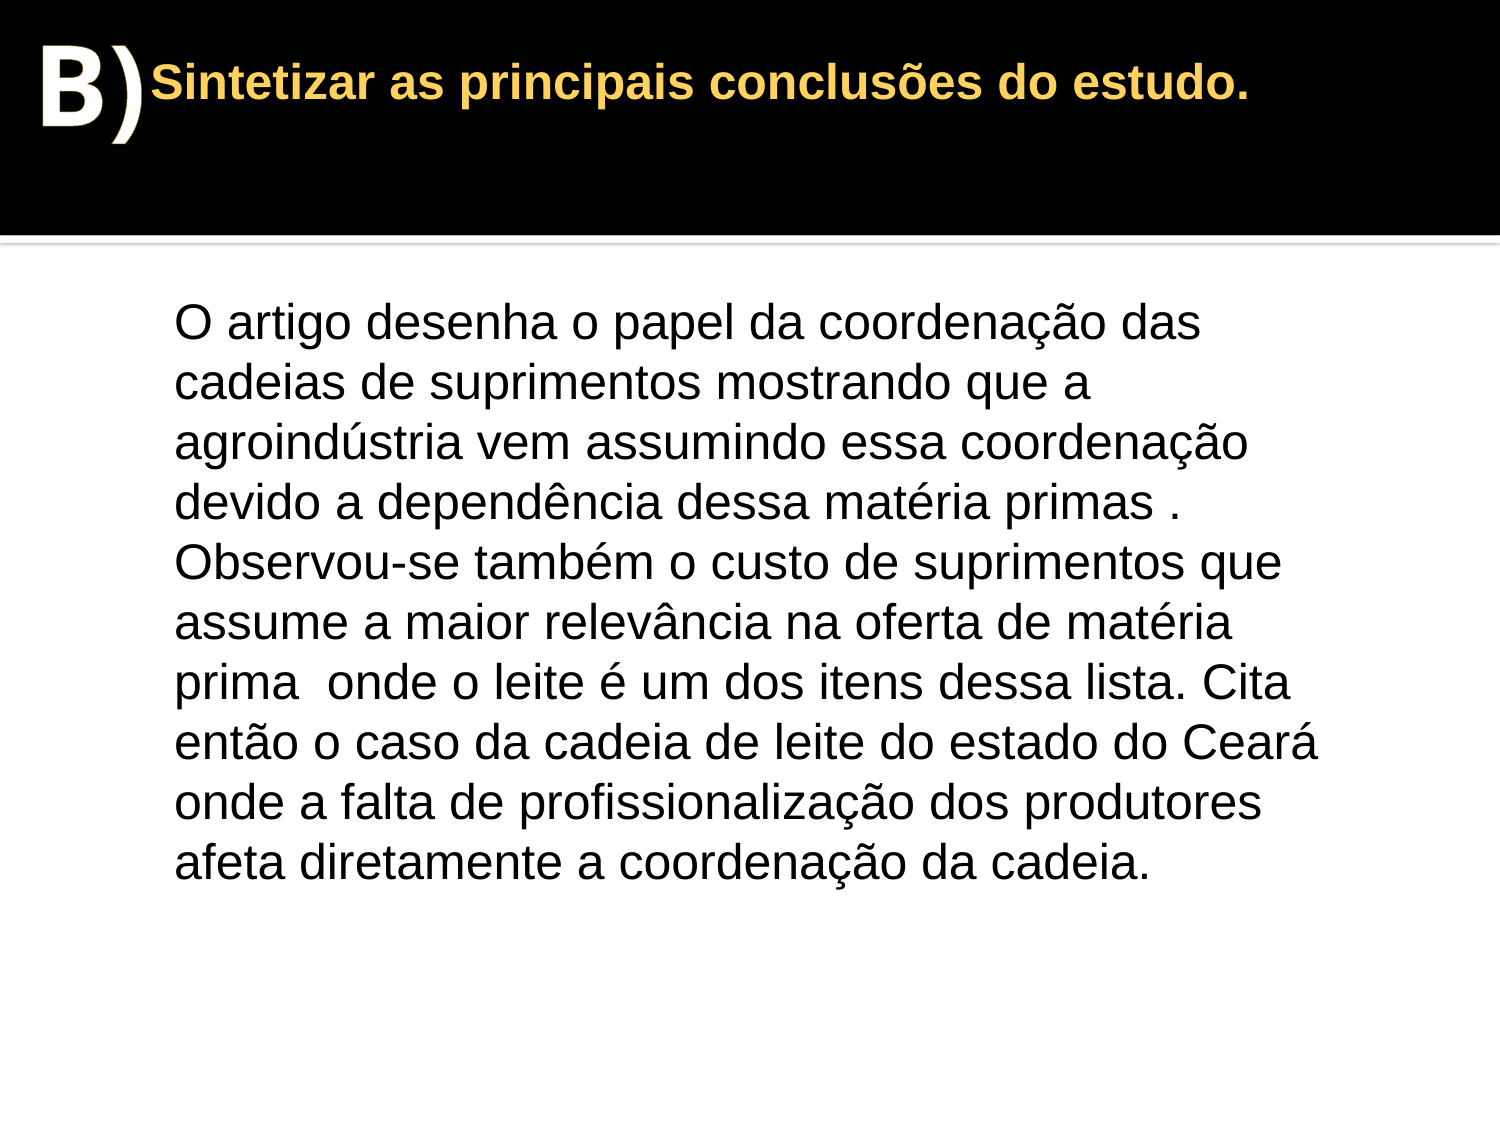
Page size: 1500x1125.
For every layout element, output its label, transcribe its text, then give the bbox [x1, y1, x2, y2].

text_box B) [17, 5, 162, 156]
text_box O artigo desenha o papel da coordenação das cadeias de suprimentos mostrando que a agroindústria vem assumindo essa coordenação devido a dependência dessa matéria primas . Observou-se também o custo de suprimentos que assume a maior relevância na oferta de matéria prima onde o leite é um dos itens dessa lista. Cita então o caso da cadeia de leite do estado do Ceará onde a falta de profissionalização dos produtores afeta diretamente a coordenação da cadeia. [159, 282, 1365, 897]
text_box Sintetizar as principais conclusões do estudo. [135, 42, 1317, 178]
